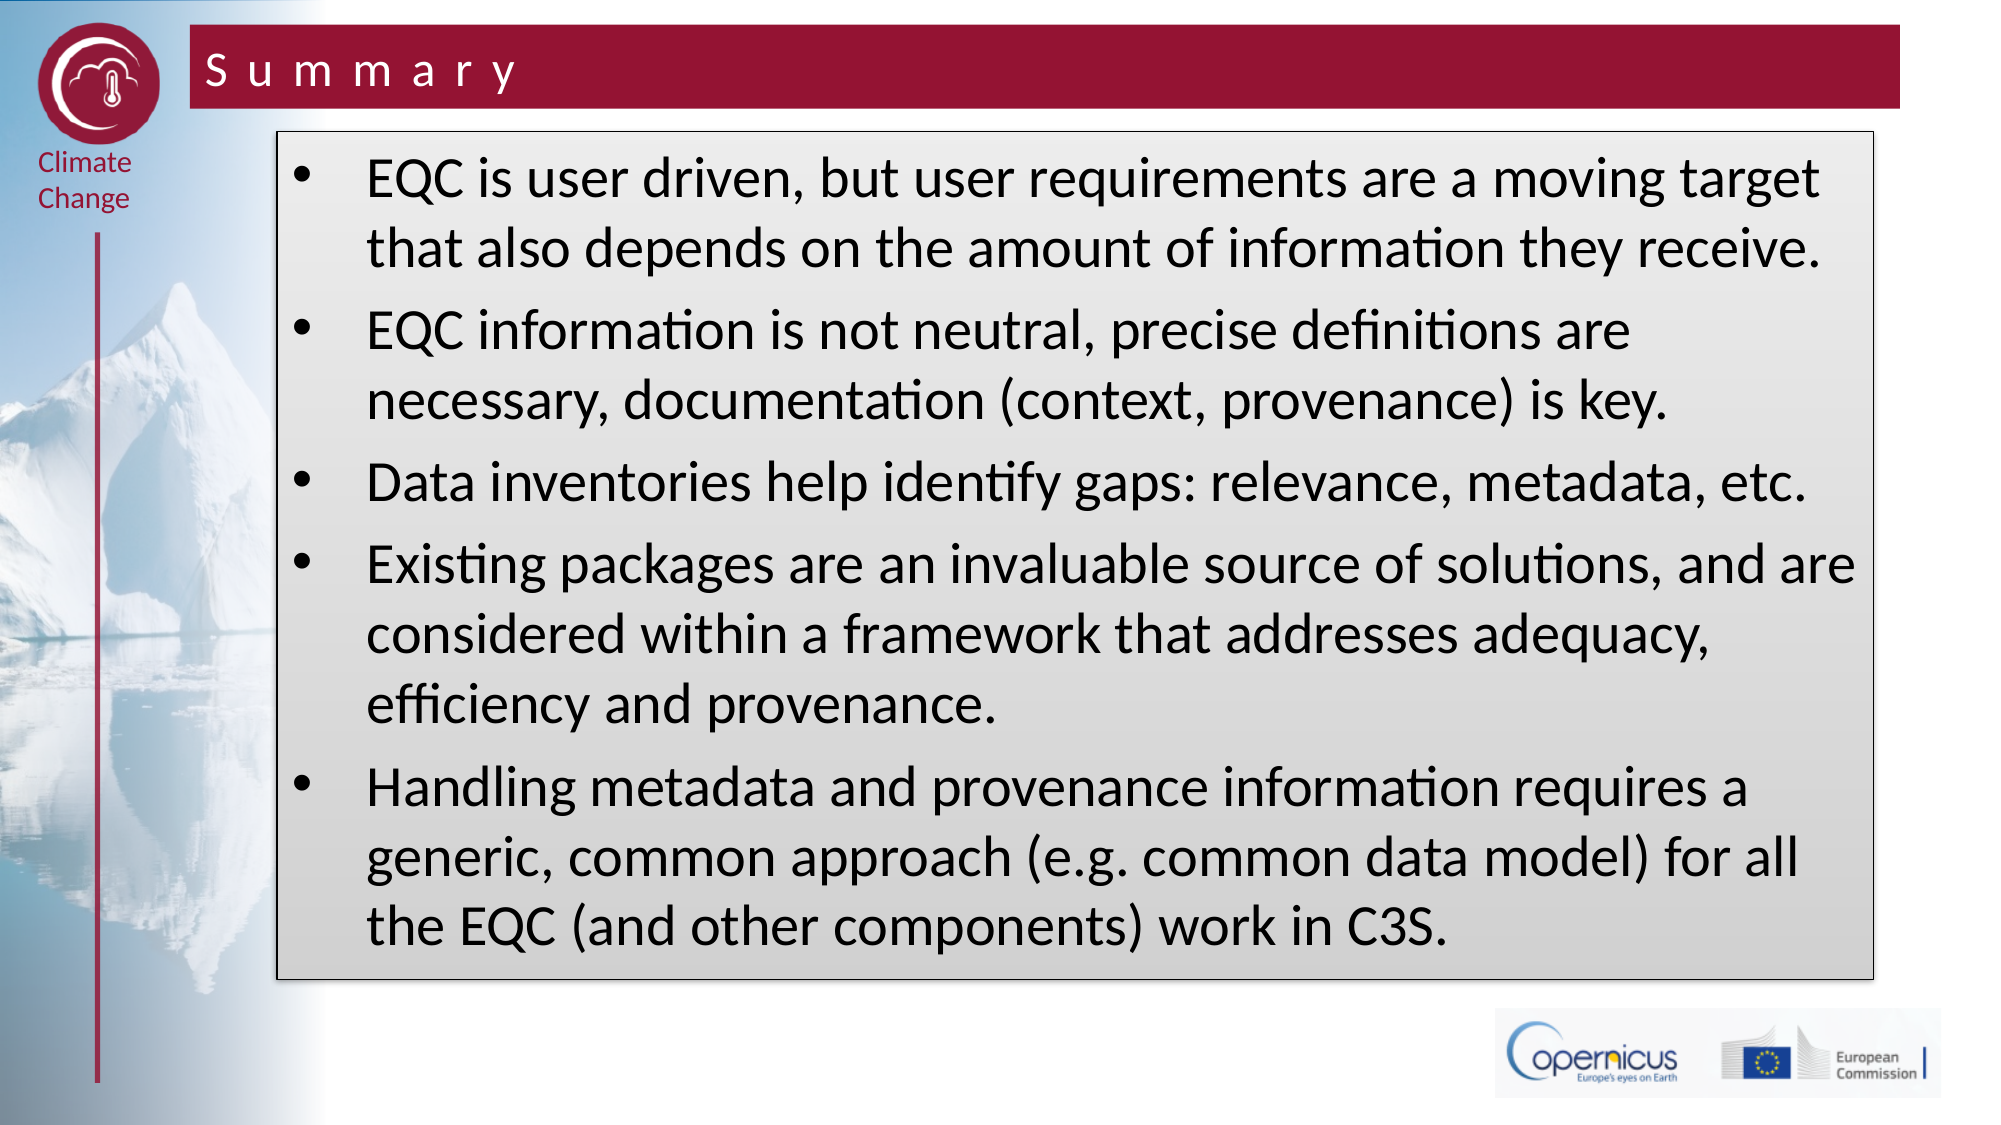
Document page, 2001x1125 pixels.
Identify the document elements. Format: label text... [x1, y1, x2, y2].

picture [1495, 1008, 1942, 1098]
picture [25, 4, 171, 155]
title Summary [189, 24, 1900, 109]
list EQC is user driven, but user requirements are a moving target that also depends on the amount of information they receive. EQC information is not neutral, precise definitions are necessary, documentation (context, provenance) is key. Data inventories help identify gaps: relevance, metadata, etc. Existing packages are an invaluable source of solutions, and are considered within a framework that addresses adequacy, efficiency and provenance. Handling metadata and provenance information requires a generic, common approach (e.g. common data model) for all the EQC (and other components) work in C3S. [276, 131, 1874, 980]
